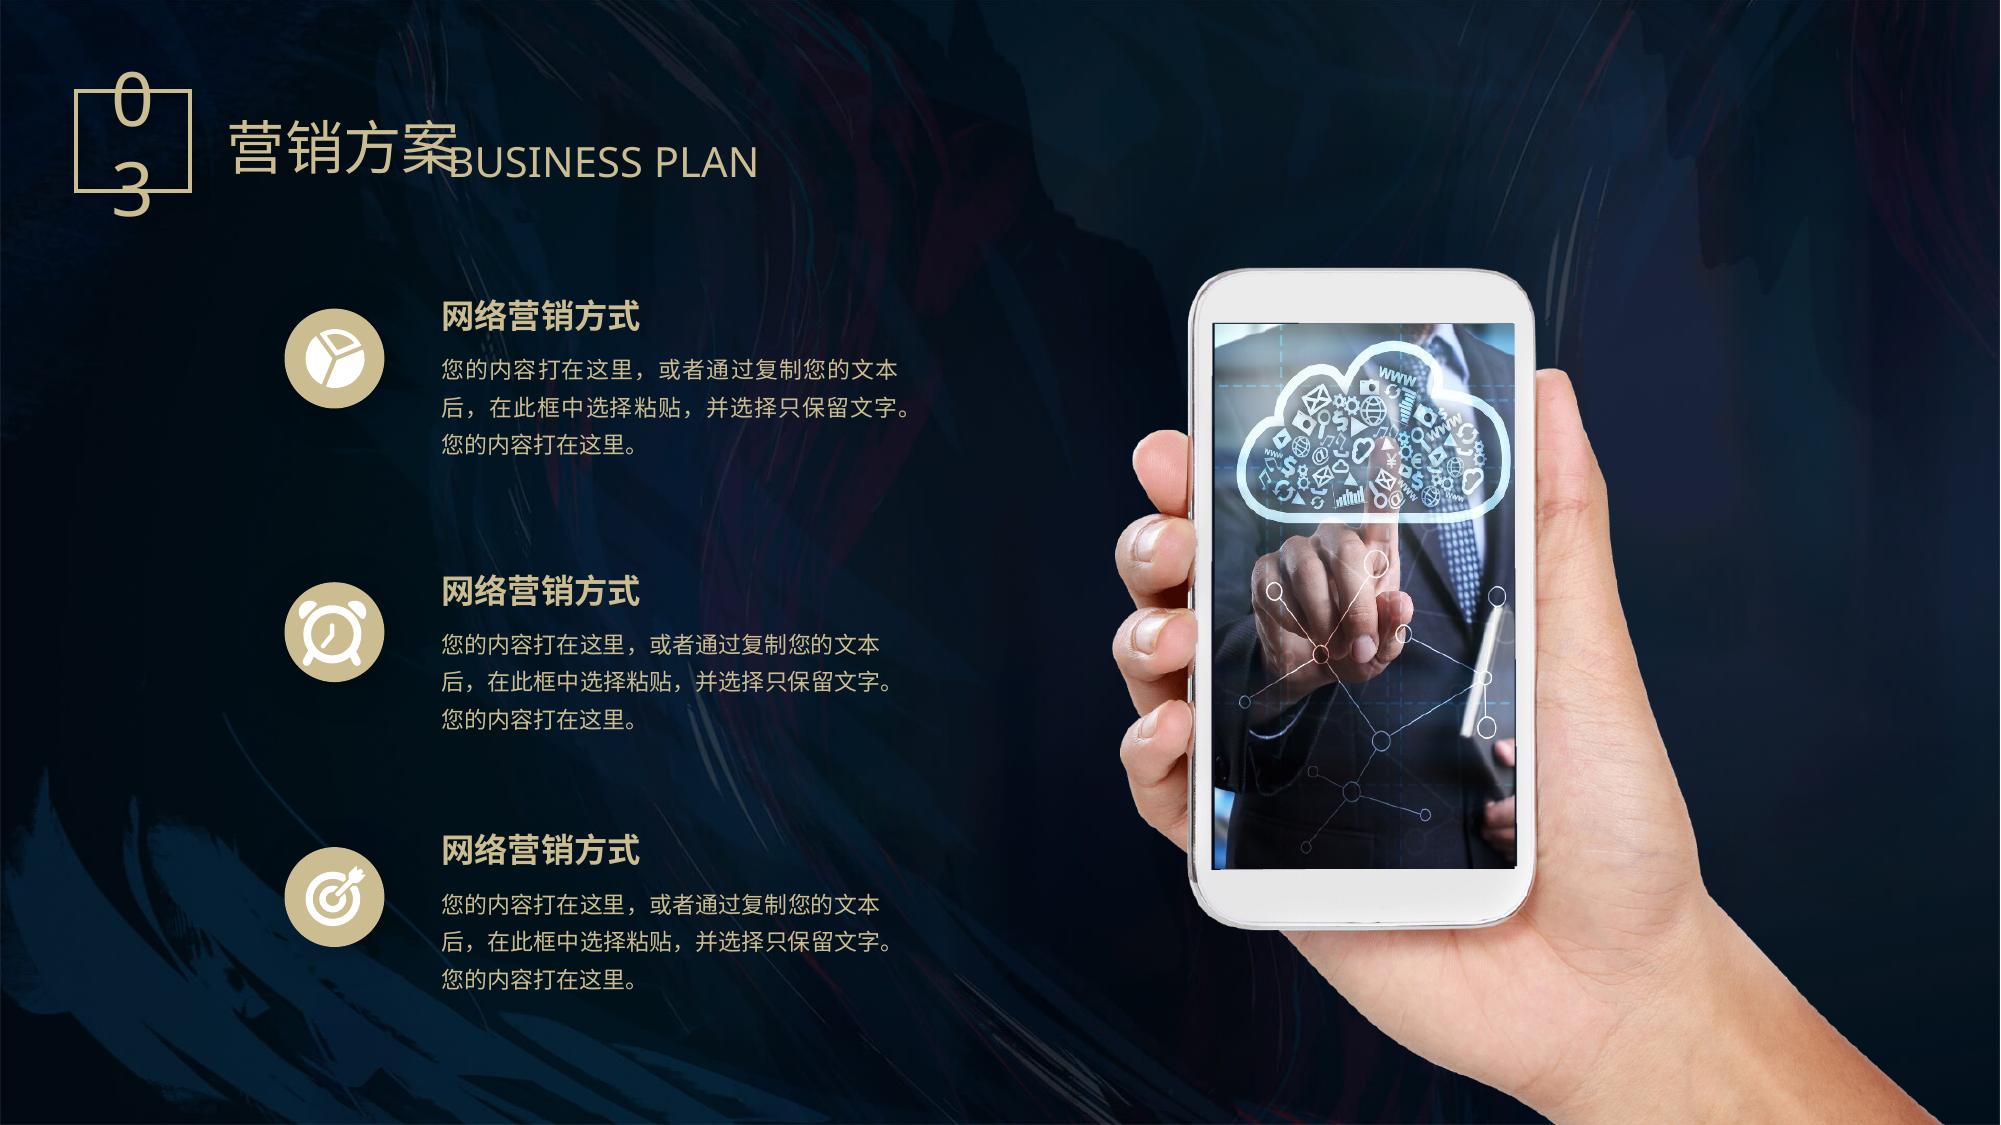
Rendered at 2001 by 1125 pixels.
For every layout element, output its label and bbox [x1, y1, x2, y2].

text_box [305, 865, 366, 927]
picture [0, 0, 2000, 1125]
text_box [426, 287, 914, 467]
text_box [297, 599, 368, 666]
text_box [75, 90, 748, 195]
text_box [426, 562, 895, 742]
text_box [284, 308, 385, 409]
text_box [284, 582, 385, 683]
text_box [426, 822, 895, 1002]
text_box [284, 847, 385, 948]
text_box [304, 327, 366, 389]
